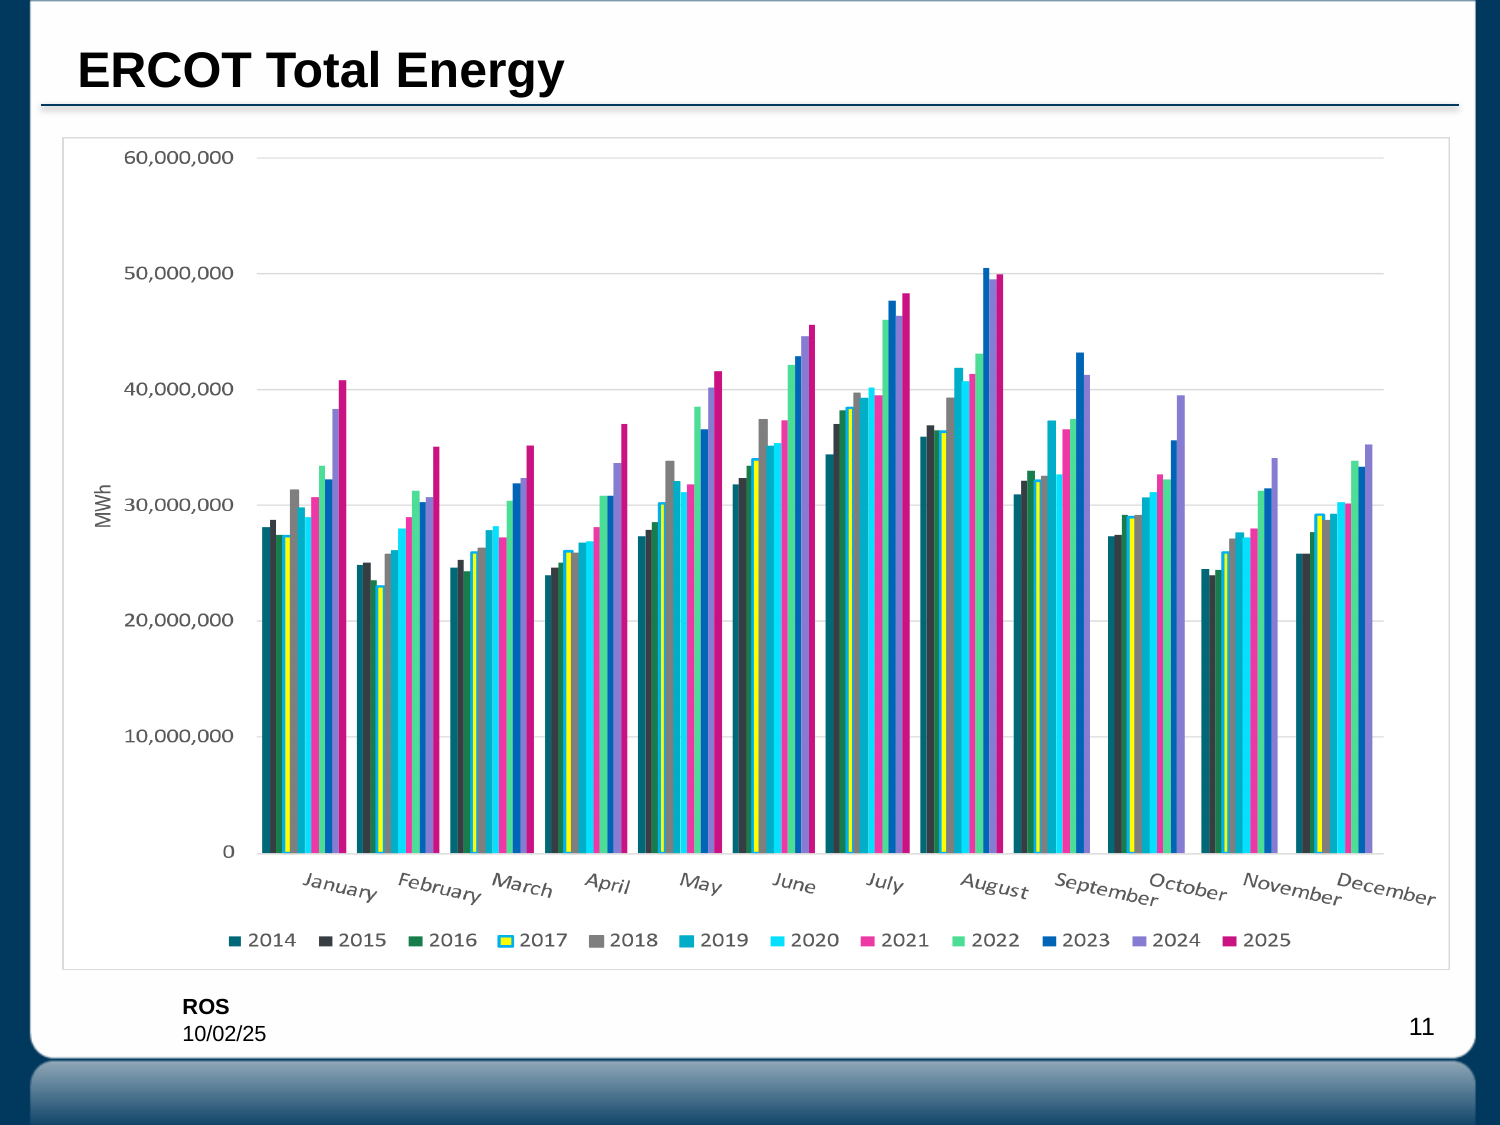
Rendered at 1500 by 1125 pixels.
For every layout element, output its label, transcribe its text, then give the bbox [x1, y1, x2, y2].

title ERCOT Total Energy [62, 29, 1450, 106]
picture [0, 0, 1500, 1125]
